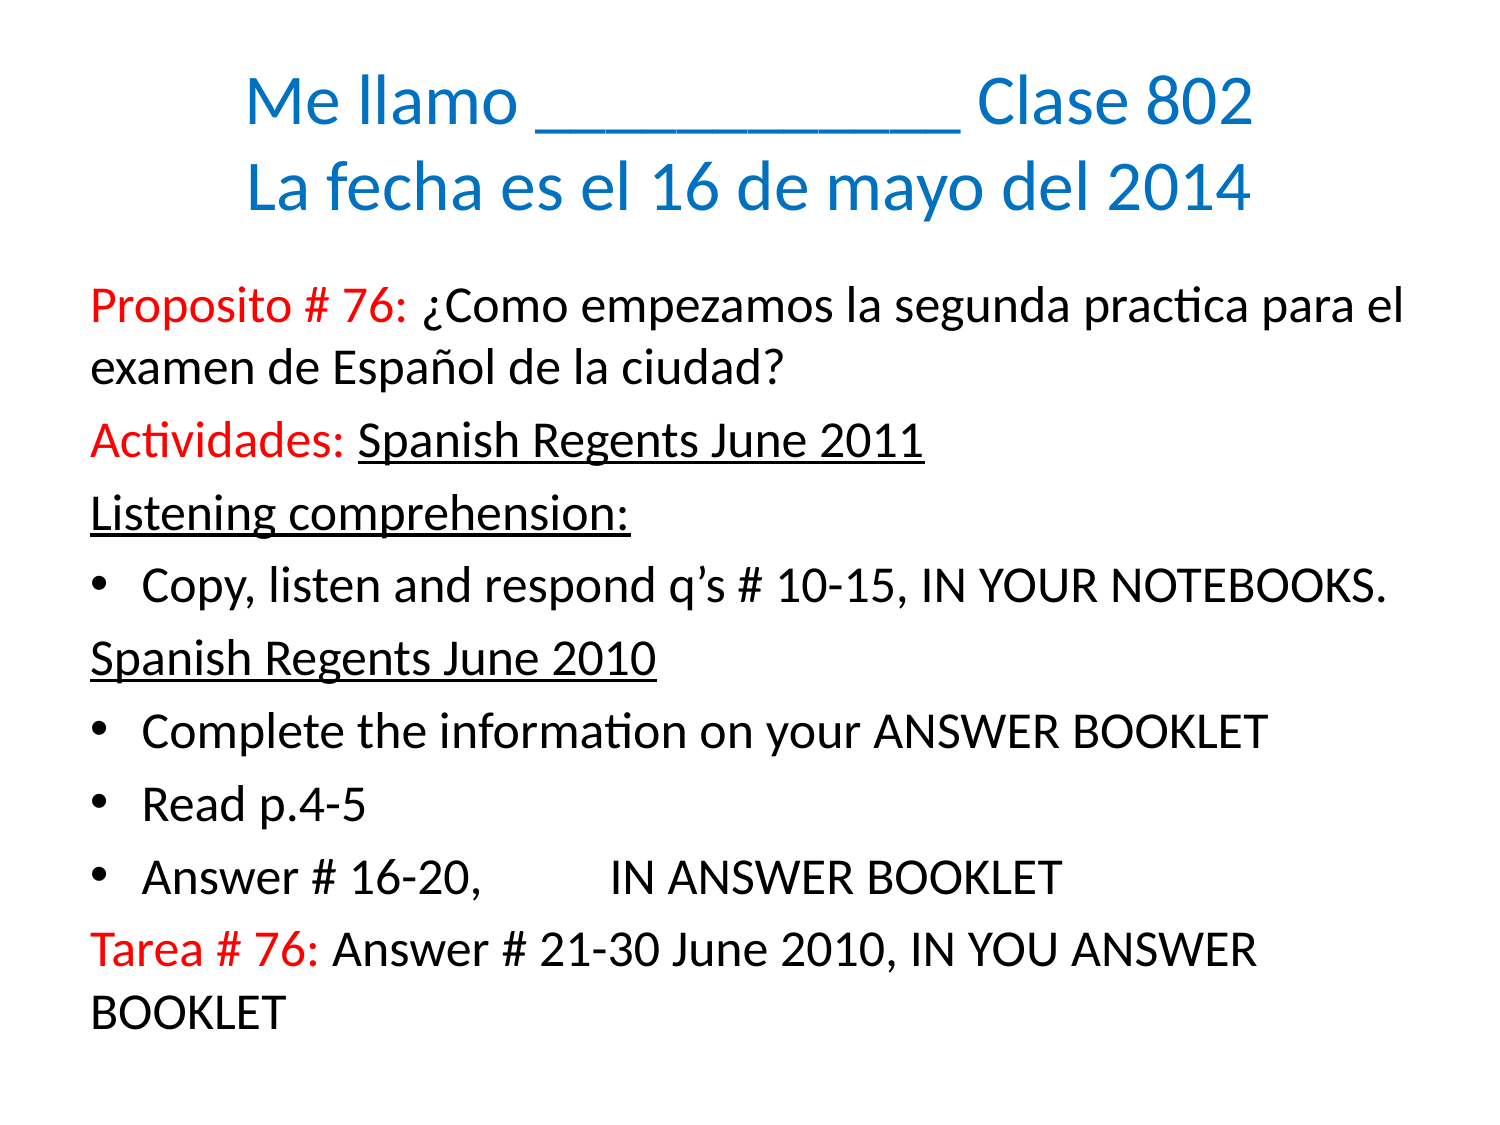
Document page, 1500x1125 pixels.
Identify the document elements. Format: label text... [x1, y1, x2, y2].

list Proposito # 76: ¿Como empezamos la segunda practica para el examen de Español de la ciudad? Actividades: Spanish Regents June 2011 Listening comprehension: Copy, listen and respond q’s # 10-15, IN YOUR NOTEBOOKS. Spanish Regents June 2010 Complete the information on your ANSWER BOOKLET Read p.4-5 Answer # 16-20, IN ANSWER BOOKLET Tarea # 76: Answer # 21-30 June 2010, IN YOU ANSWER BOOKLET [75, 262, 1425, 1075]
title Me llamo ____________ Clase 802 La fecha es el 16 de mayo del 2014 [75, 45, 1425, 233]
